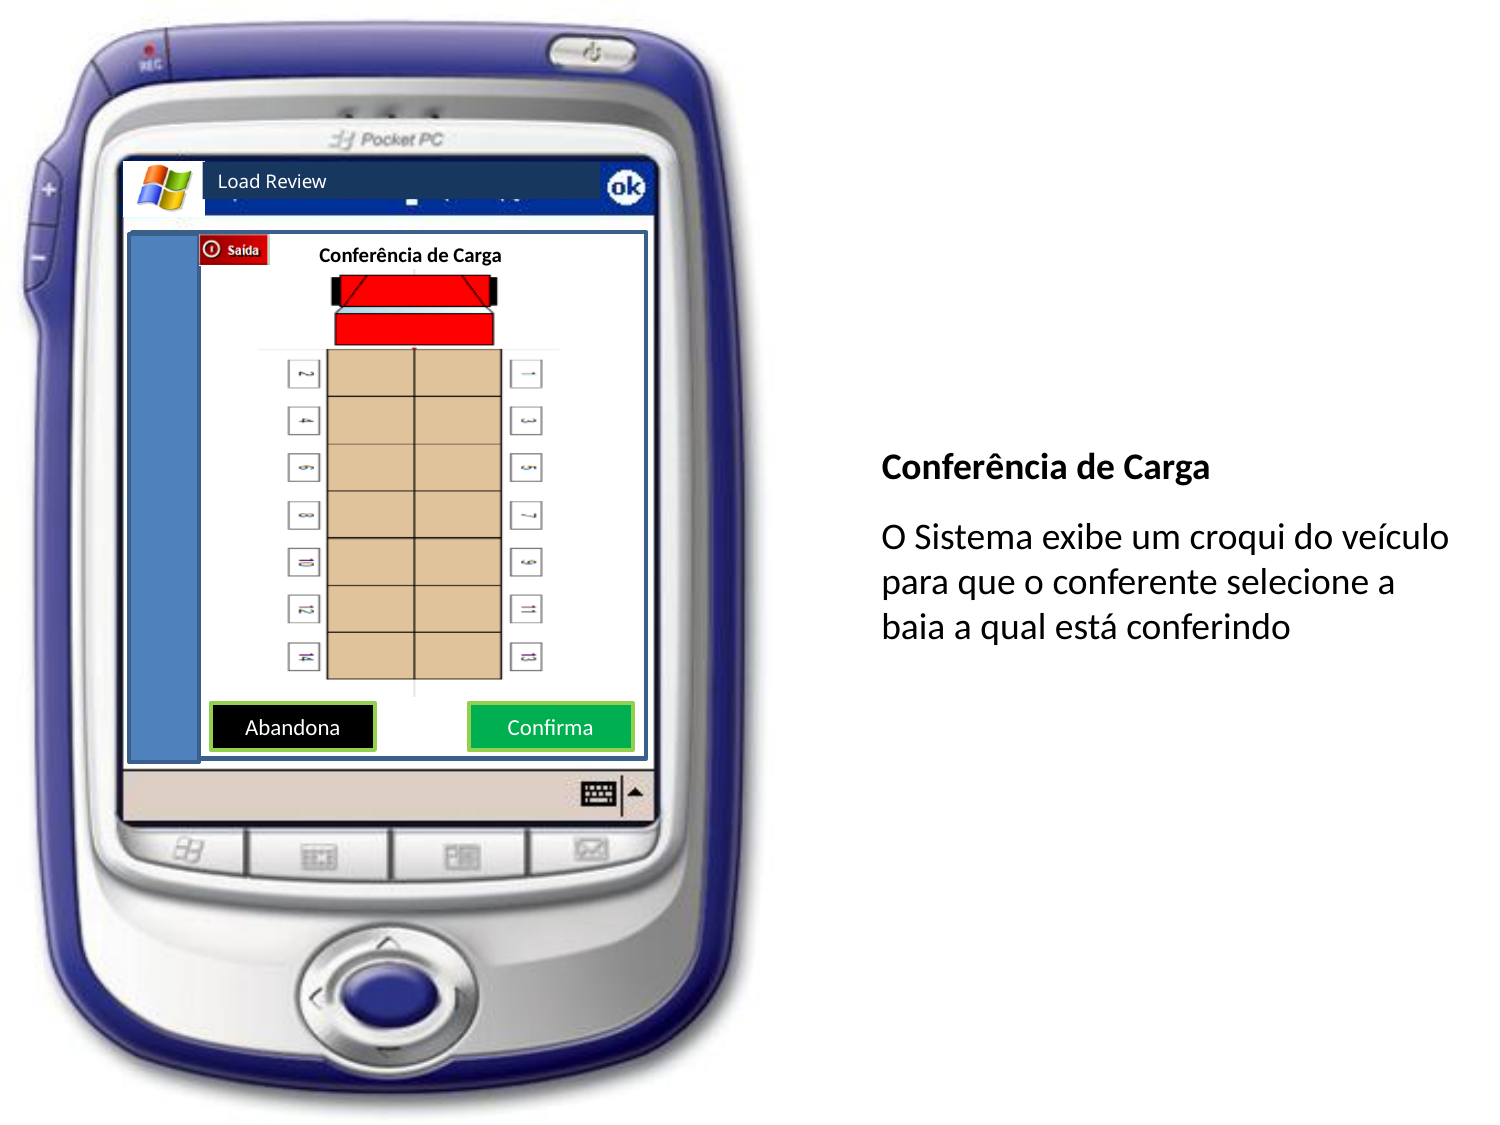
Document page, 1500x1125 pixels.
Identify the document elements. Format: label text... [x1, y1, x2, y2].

text_box O Sistema exibe um croqui do veículo para que o conferente selecione a baia a qual está conferindo [866, 504, 1465, 655]
picture [195, 331, 623, 634]
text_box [0, 0, 774, 1125]
text_box Conferência de Carga [867, 434, 1489, 495]
